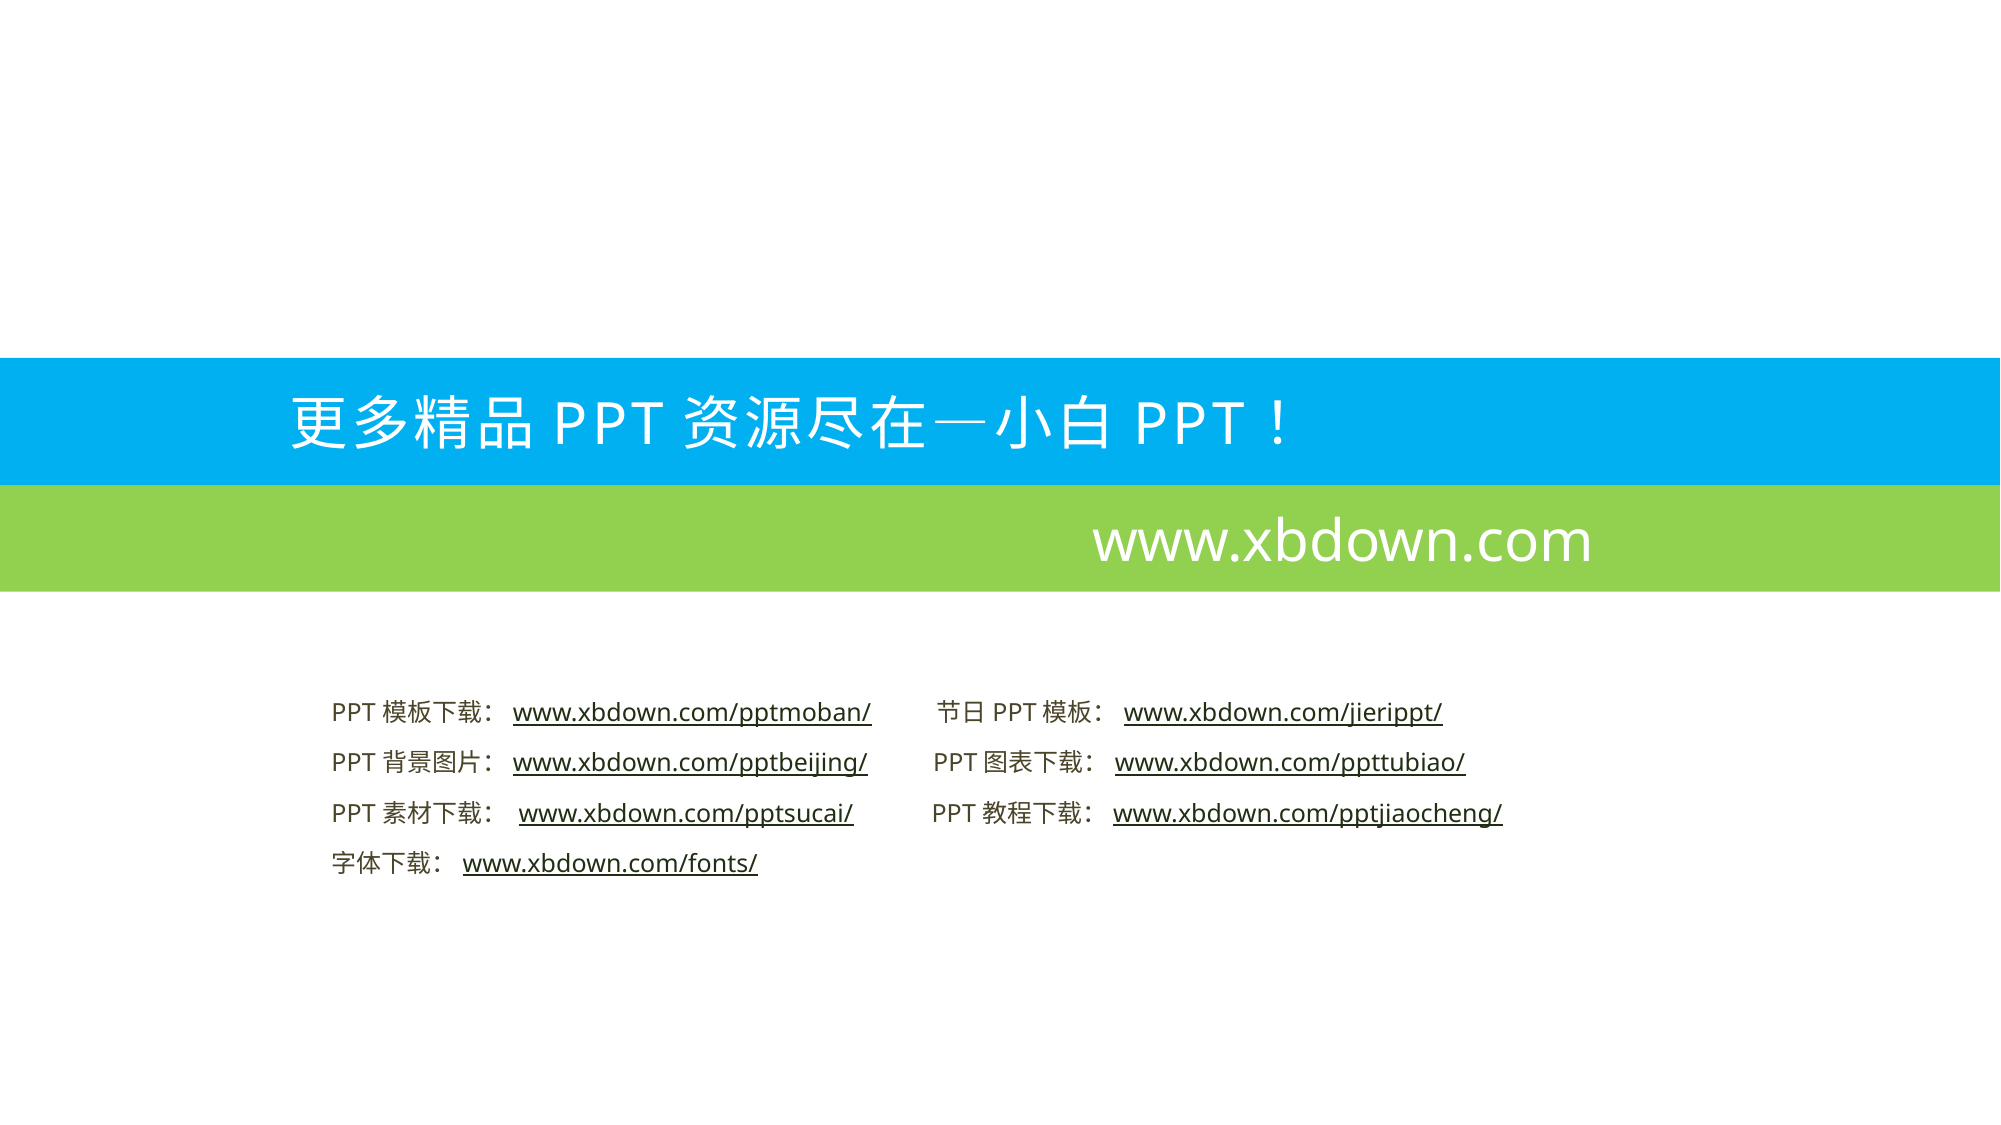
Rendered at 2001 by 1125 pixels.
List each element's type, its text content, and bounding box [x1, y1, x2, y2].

text_box 更多精品PPT资源尽在—小白PPT！ [0, 357, 2000, 486]
text_box www.xbdown.com [0, 486, 2000, 593]
text_box PPT模板下载：www.xbdown.com/pptmoban/ 节日PPT模板：www.xbdown.com/jierippt/ PPT背景图片：www.xbdown.com/pptbeijing/ PPT图表下载：www.xbdown.com/ppttubiao/ PPT素材下载： www.xbdown.com/pptsucai/ PPT教程下载：www.xbdown.com/pptjiaocheng/ 字体下载：www.xbdown.com/fonts/ [316, 642, 1688, 920]
